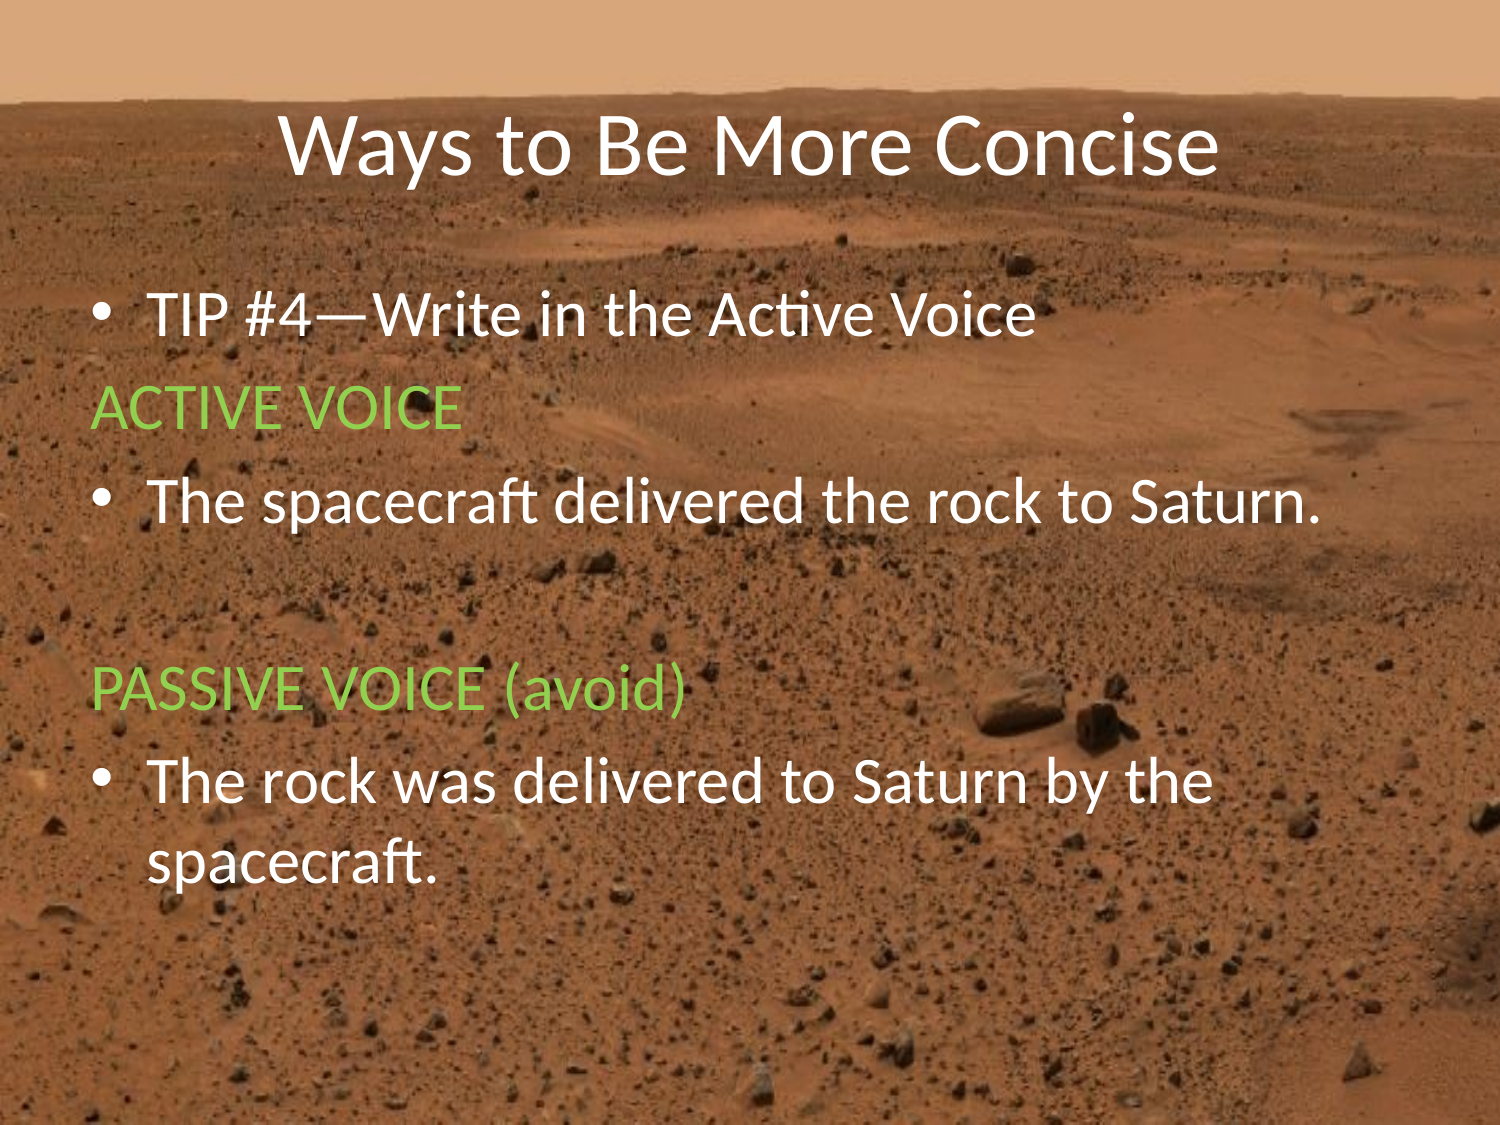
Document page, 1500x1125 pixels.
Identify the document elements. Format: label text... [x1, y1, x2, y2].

list TIP #4—Write in the Active Voice ACTIVE VOICE The spacecraft delivered the rock to Saturn. PASSIVE VOICE (avoid) The rock was delivered to Saturn by the spacecraft. [75, 262, 1425, 1005]
title Ways to Be More Concise [75, 45, 1425, 233]
picture [0, 0, 1500, 1125]
